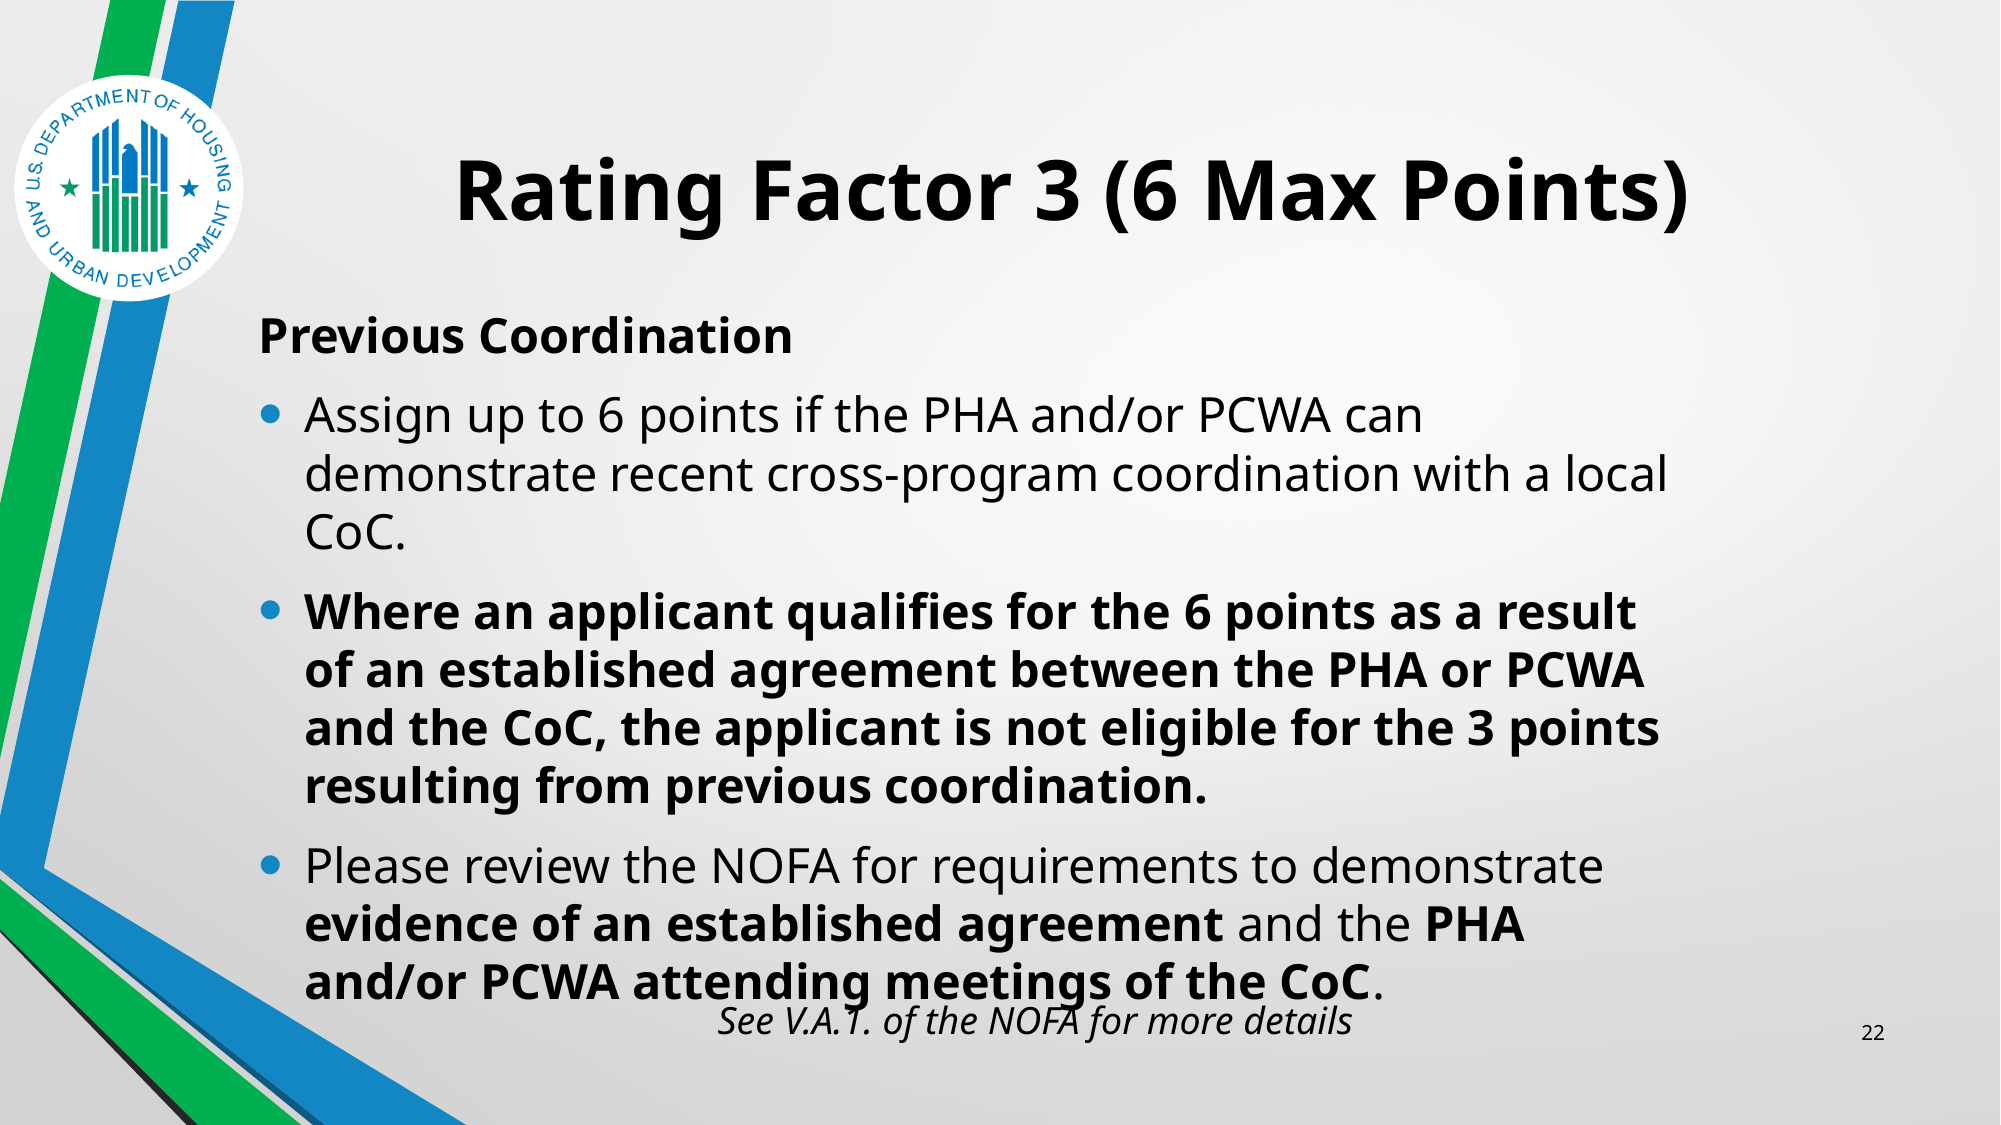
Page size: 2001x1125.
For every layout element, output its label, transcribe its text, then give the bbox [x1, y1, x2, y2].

picture [26, 89, 231, 287]
title Rating Factor 3 (6 Max Points) [229, 119, 1915, 256]
slide_number 22 [1809, 1003, 1900, 1064]
text_box See V.A.1. of the NOFA for more details [702, 989, 1369, 1050]
list Previous Coordination Assign up to 6 points if the PHA and/or PCWA can demonstrate recent cross-program coordination with a local CoC. Where an applicant qualifies for the 6 points as a result of an established agreement between the PHA or PCWA and the CoC, the applicant is not eligible for the 3 points resulting from previous coordination. Please review the NOFA for requirements to demonstrate evidence of an established agreement and the PHA and/or PCWA attending meetings of the CoC. [243, 297, 1712, 1021]
